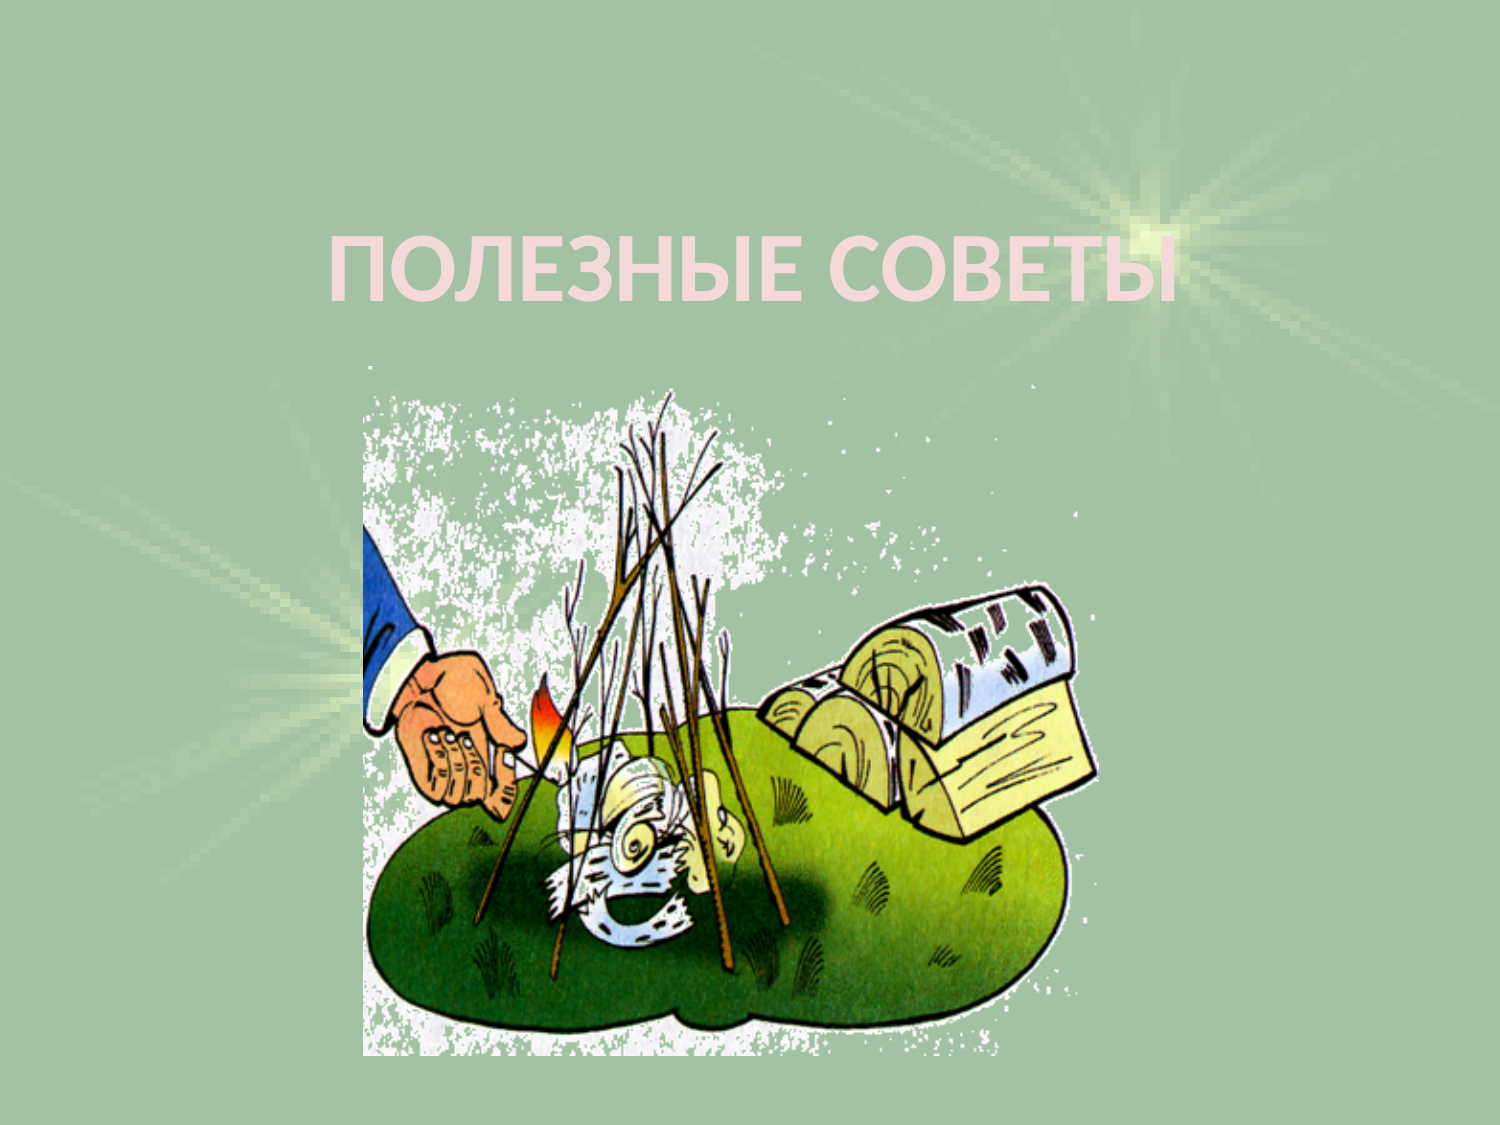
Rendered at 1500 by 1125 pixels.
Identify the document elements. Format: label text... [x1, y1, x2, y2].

title ПОЛЕЗНЫЕ СОВЕТЫ [117, 140, 1393, 382]
picture [0, 0, 1500, 1125]
